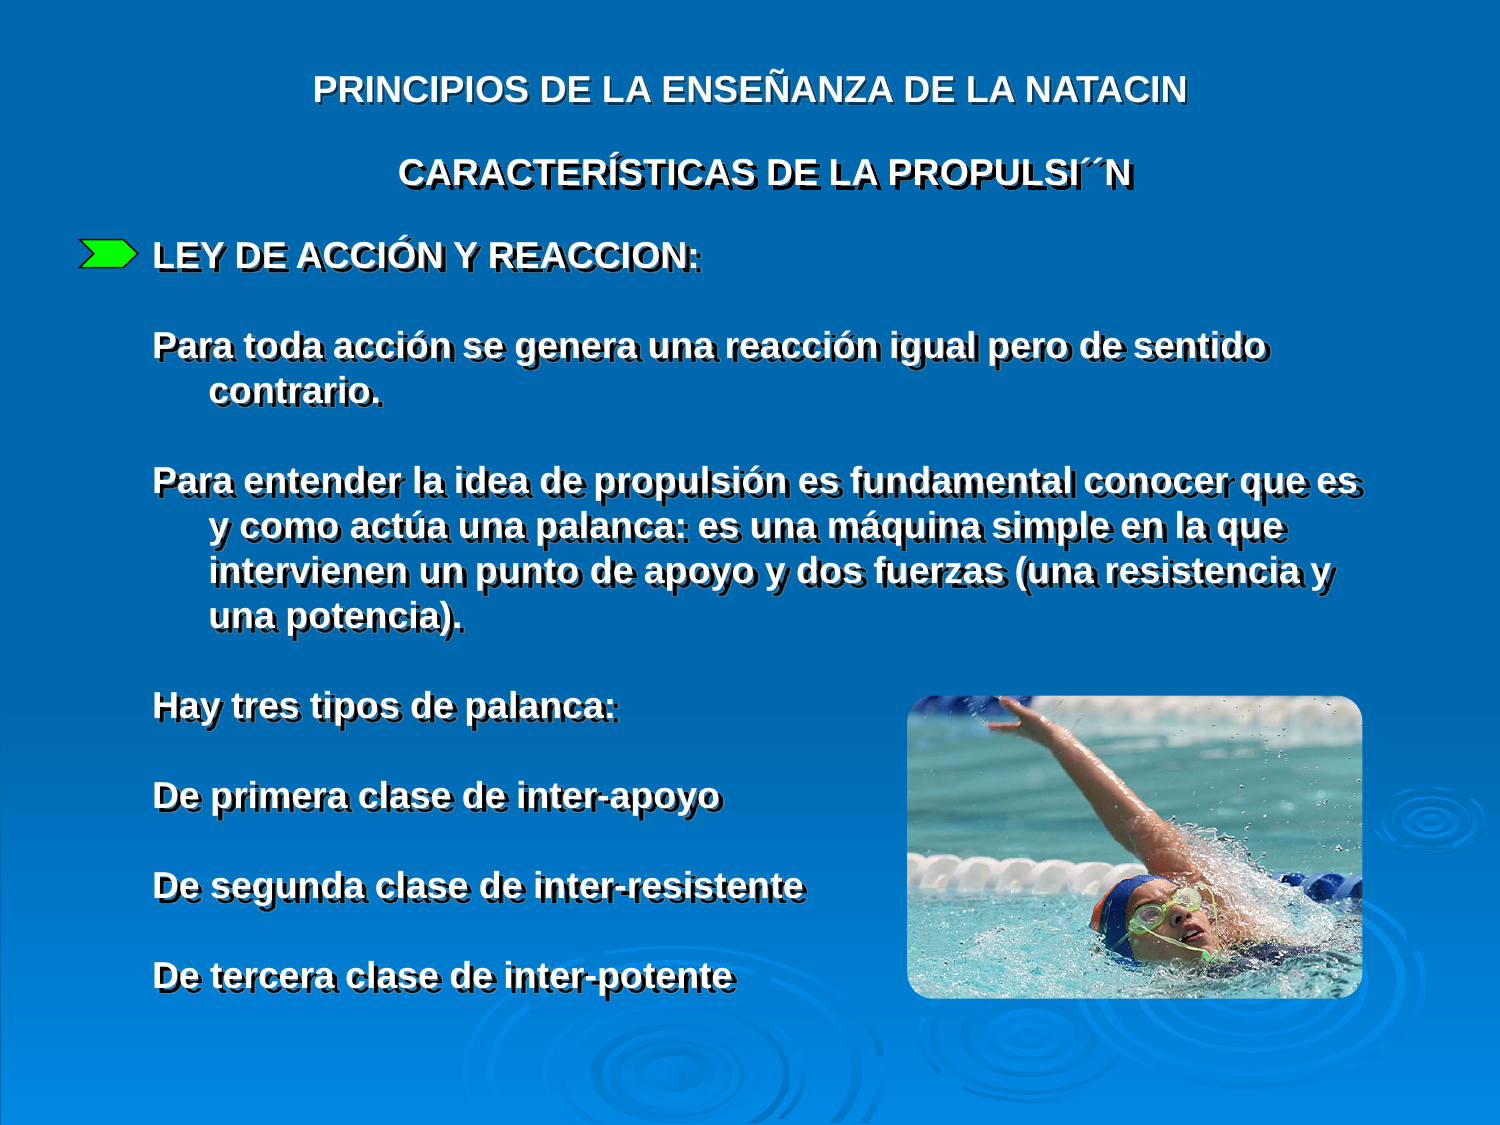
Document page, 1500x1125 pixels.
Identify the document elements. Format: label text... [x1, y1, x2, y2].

text_box CARACTERÍSTICAS DE LA PROPULSI´´N [383, 140, 1194, 201]
text_box LEY DE ACCIÓN Y REACCION: Para toda acción se genera una reacción igual pero de sentido contrario. Para entender la idea de propulsión es fundamental conocer que es y como actúa una palanca: es una máquina simple en la que intervienen un punto de apoyo y dos fuerzas (una resistencia y una potencia). Hay tres tipos de palanca: De primera clase de inter-apoyo De segunda clase de inter-resistente De tercera clase de inter-potente [137, 224, 1397, 1004]
picture [906, 695, 1363, 999]
text_box [79, 239, 137, 268]
subtitle PRINCIPIOS DE LA ENSEÑANZA DE LA NATACIN [88, 66, 1424, 127]
